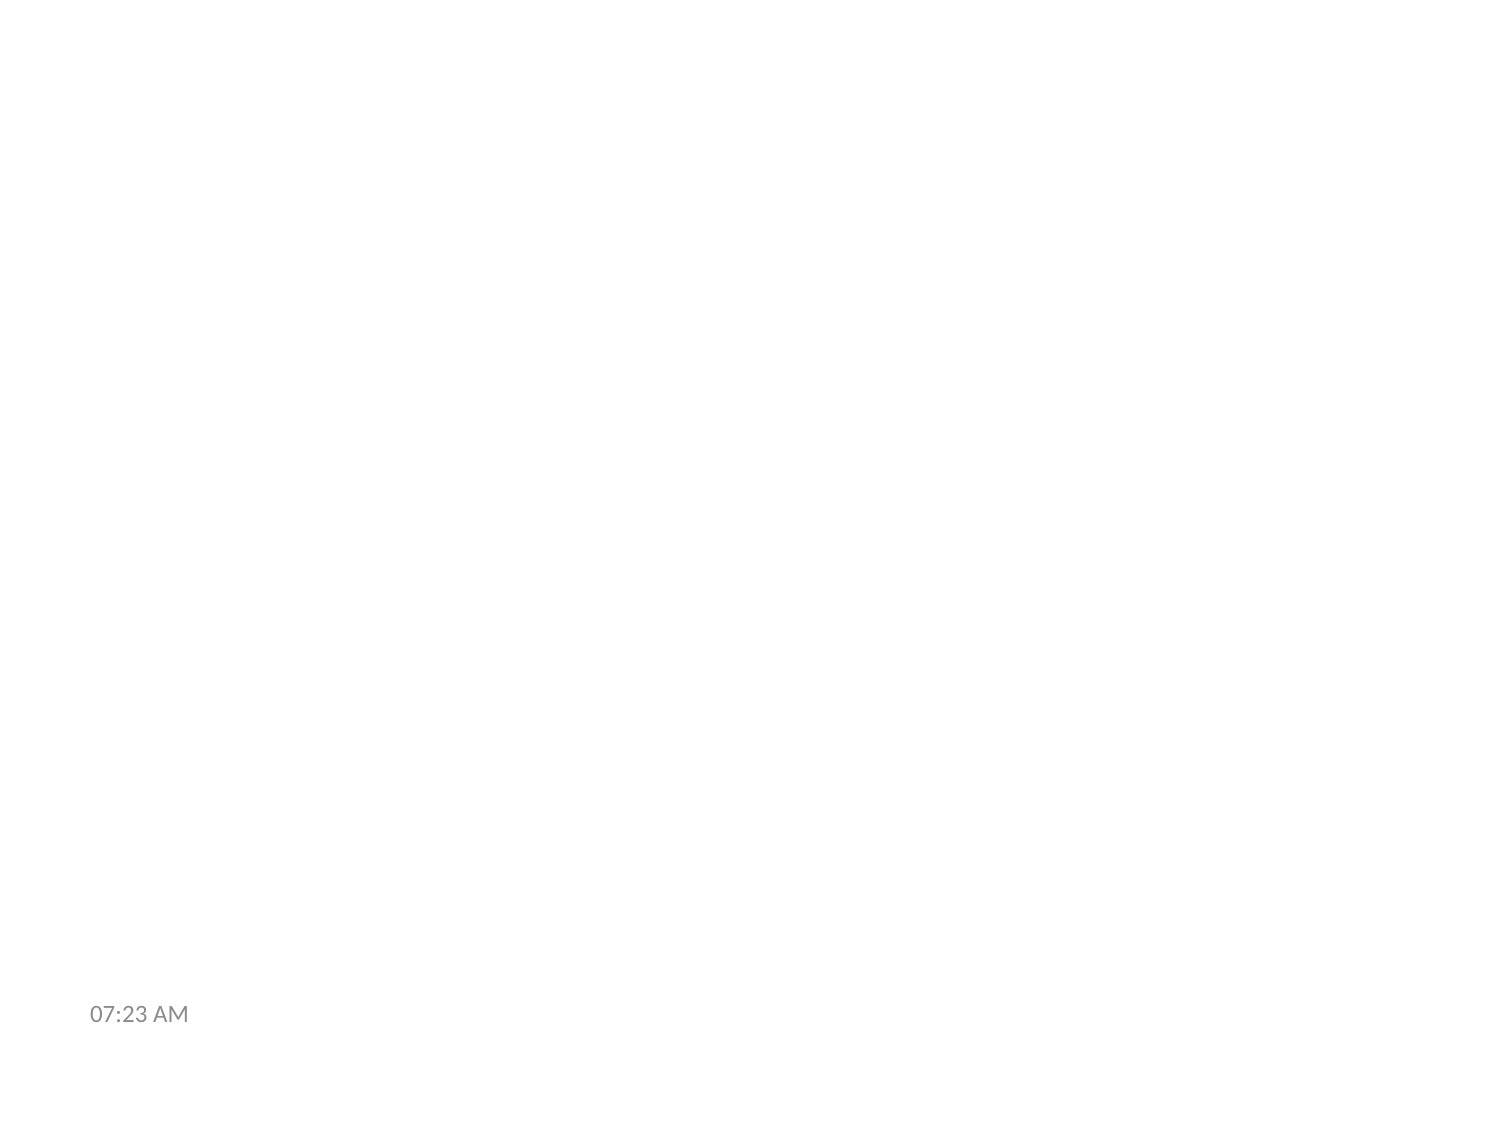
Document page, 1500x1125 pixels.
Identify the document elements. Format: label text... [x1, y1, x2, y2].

text_box 3:35 PM [75, 982, 425, 1043]
